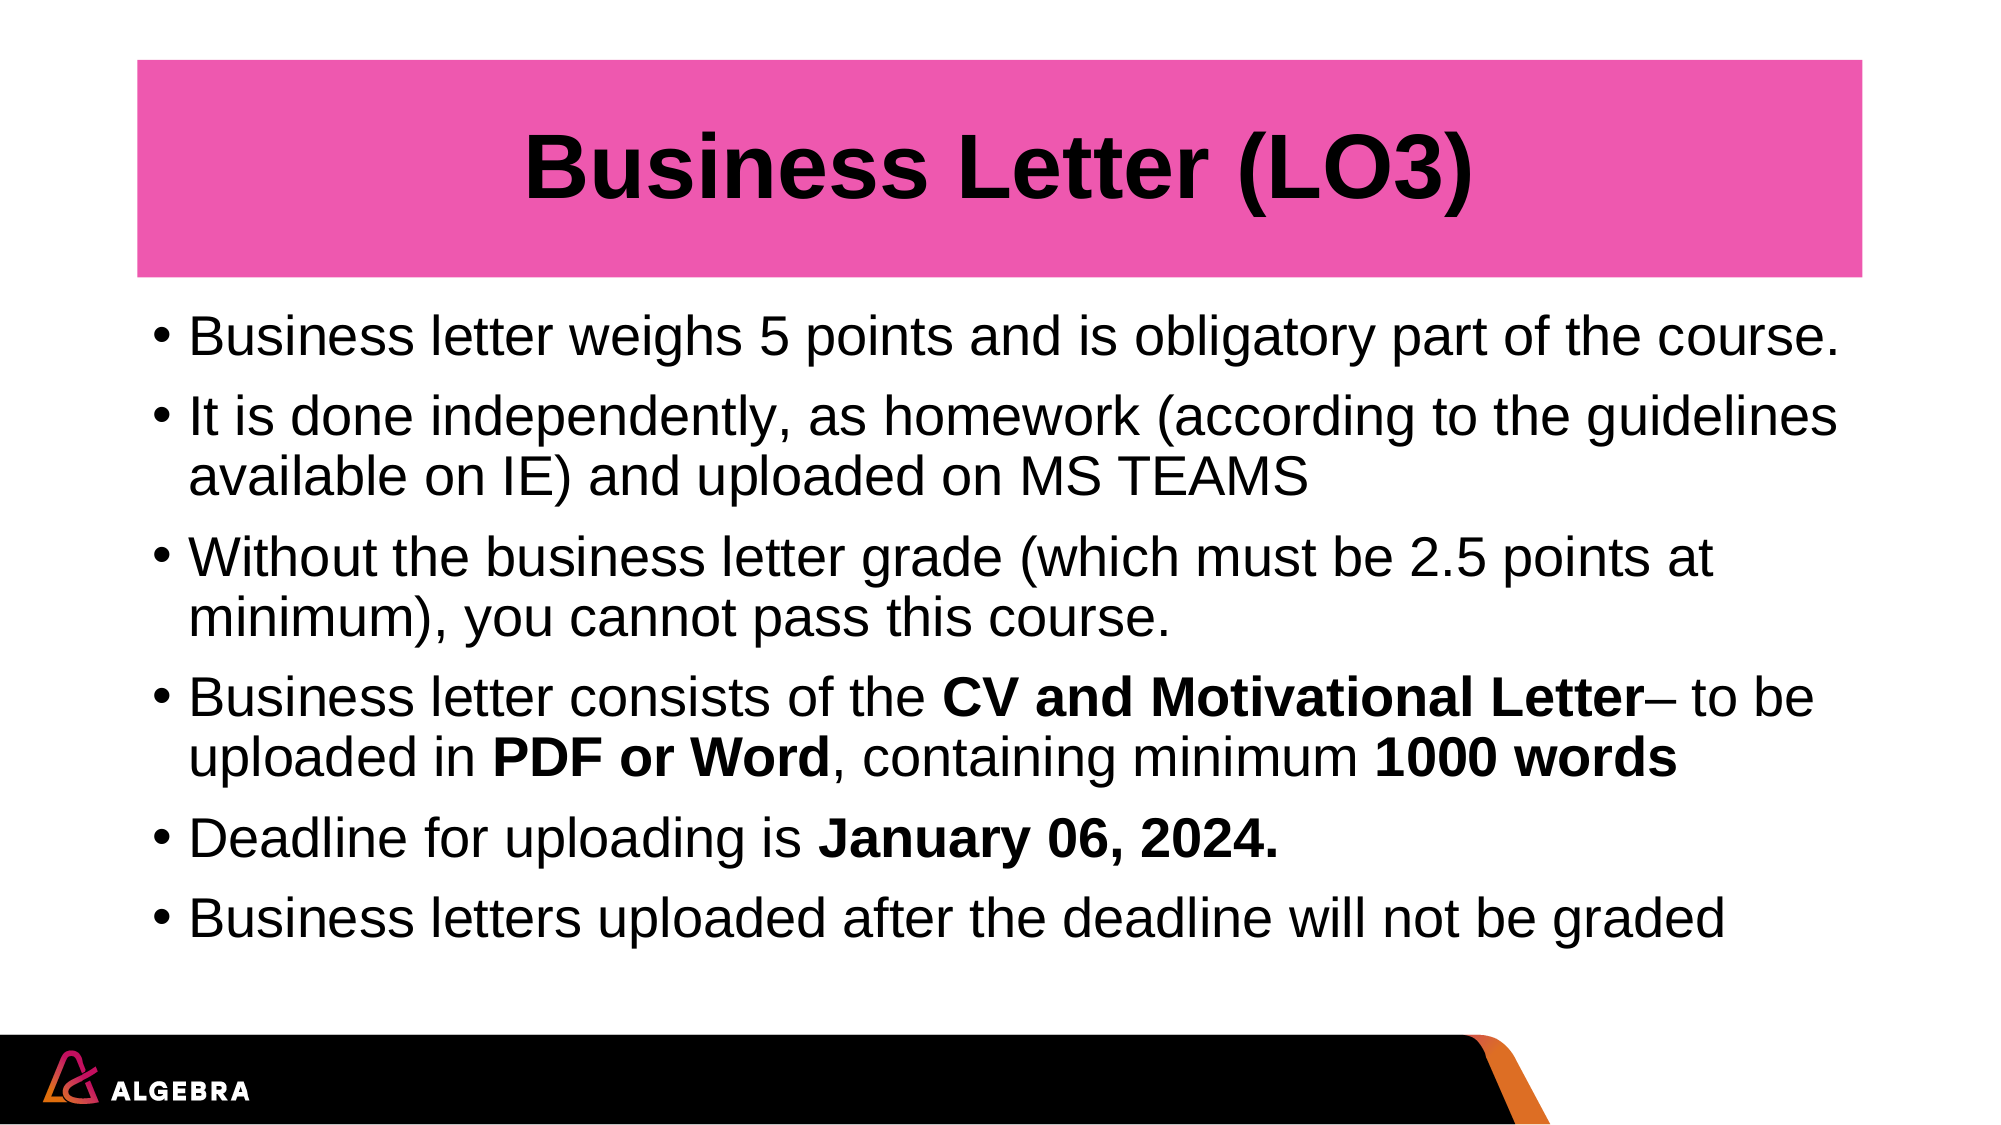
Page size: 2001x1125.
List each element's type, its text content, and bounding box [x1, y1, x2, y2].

picture [0, 1034, 1733, 1125]
list Business letter weighs 5 points and is obligatory part of the course. It is done independently, as homework (according to the guidelines available on IE) and uploaded on MS TEAMS Without the business letter grade (which must be 2.5 points at minimum), you cannot pass this course. Business letter consists of the CV and Motivational Letter– to be uploaded in PDF or Word, containing minimum 1000 words Deadline for uploading is January 06, 2024. Business letters uploaded after the deadline will not be graded [137, 299, 1863, 1014]
title Business Letter (LO3) [137, 59, 1863, 278]
